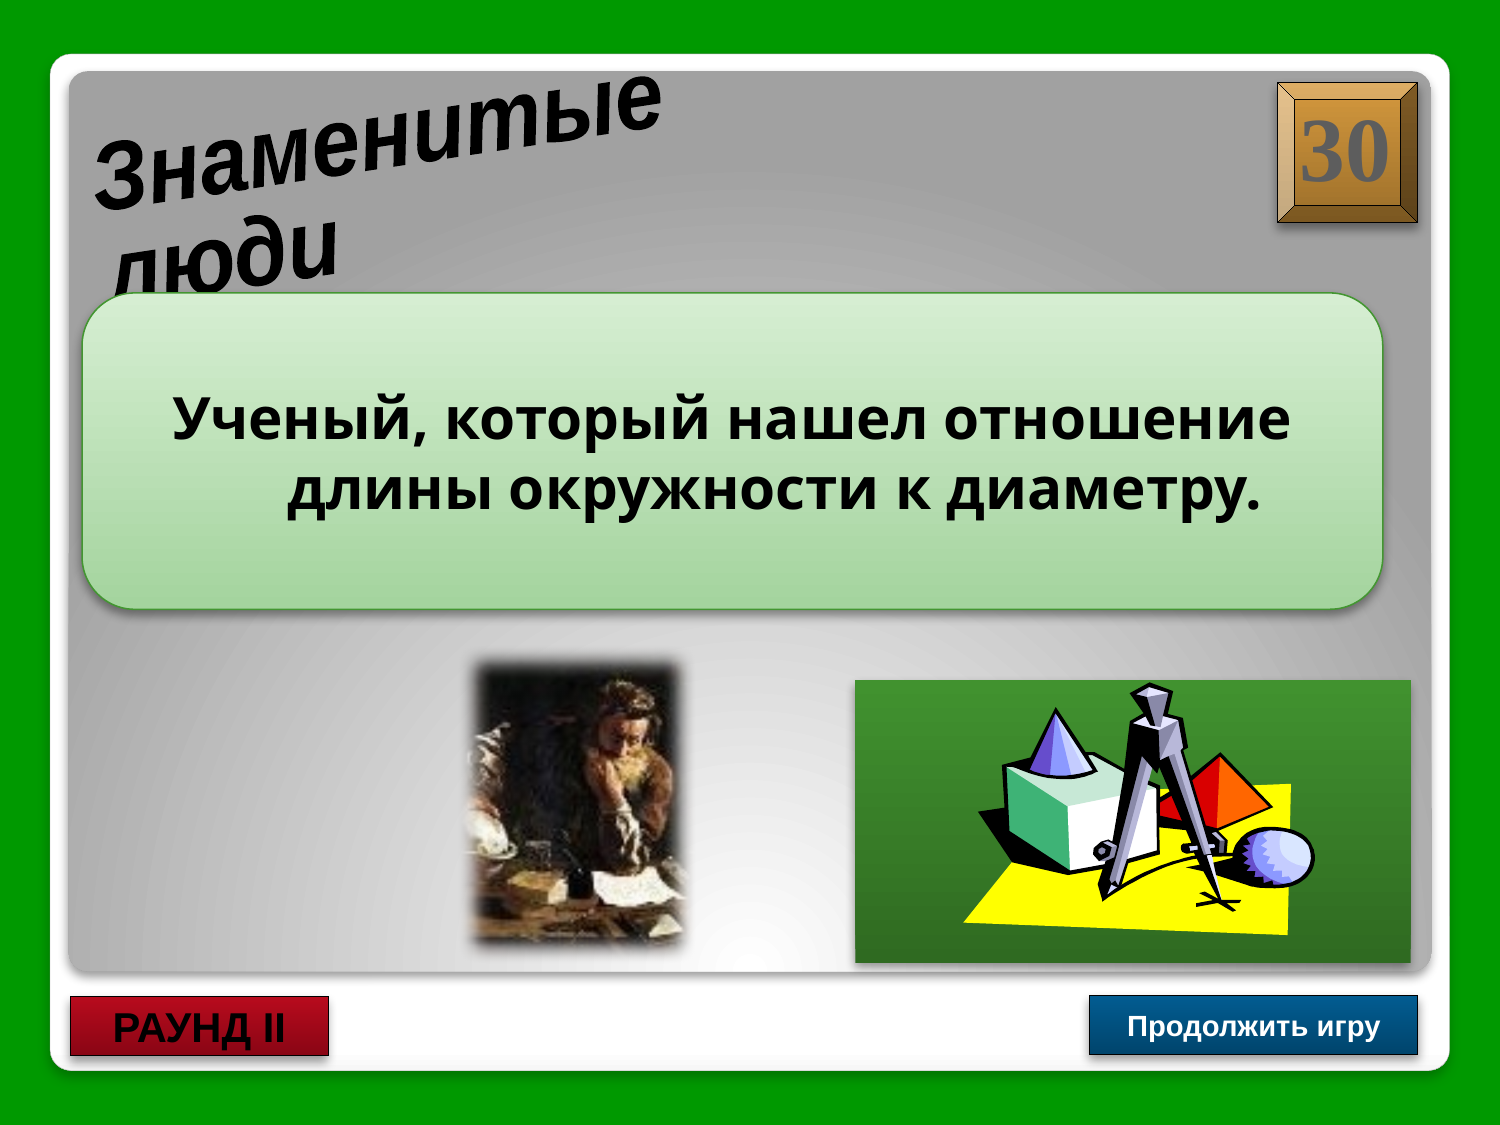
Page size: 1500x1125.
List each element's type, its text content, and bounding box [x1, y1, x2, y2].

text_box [855, 679, 1411, 964]
text_box Ученый, который нашел отношение длины окружности к диаметру. [81, 292, 1384, 611]
text_box Продолжить игру [1089, 995, 1418, 1055]
text_box РАУНД II [70, 996, 329, 1056]
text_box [1277, 81, 1419, 223]
picture [456, 644, 697, 966]
